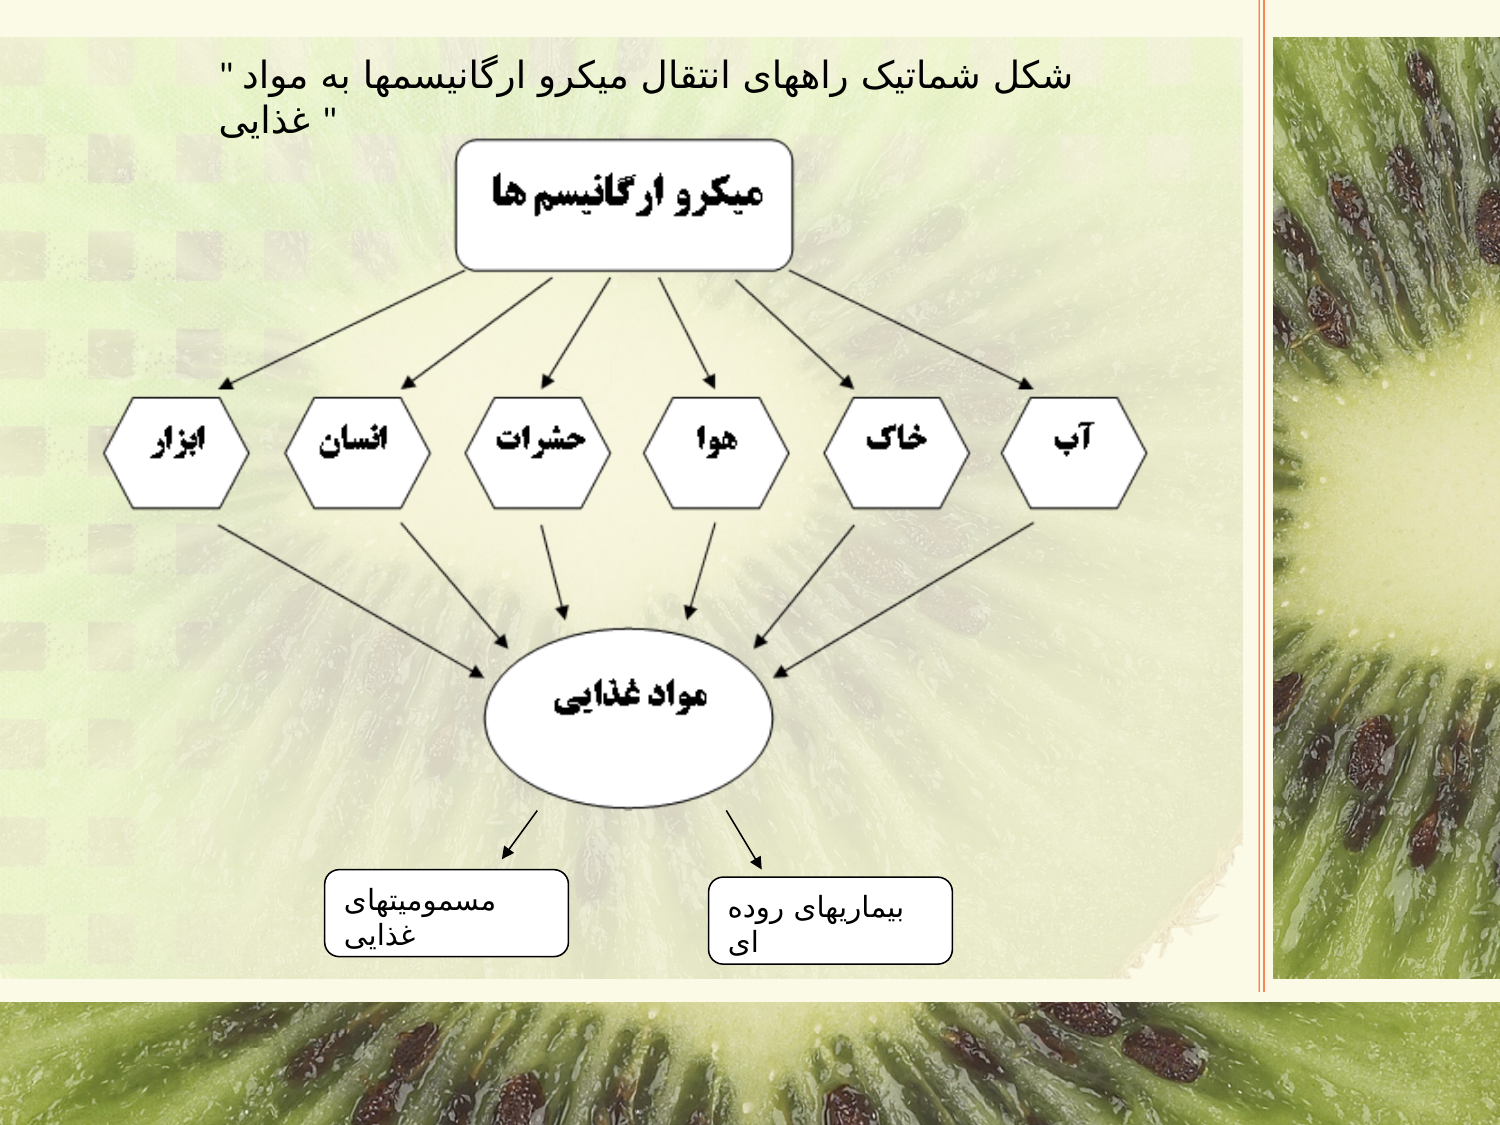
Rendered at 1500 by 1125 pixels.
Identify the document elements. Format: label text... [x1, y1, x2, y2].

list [100, 136, 1152, 811]
text_box " شکل شماتیک راههای انتقال میکرو ارگانیسمها به مواد غذایی " [203, 43, 1143, 135]
text_box مسمومیتهای غذایی [324, 869, 569, 957]
text_box بیماریهای روده ای [708, 877, 953, 965]
text_box [501, 819, 532, 860]
picture [0, 0, 1500, 1125]
text_box [731, 819, 762, 870]
